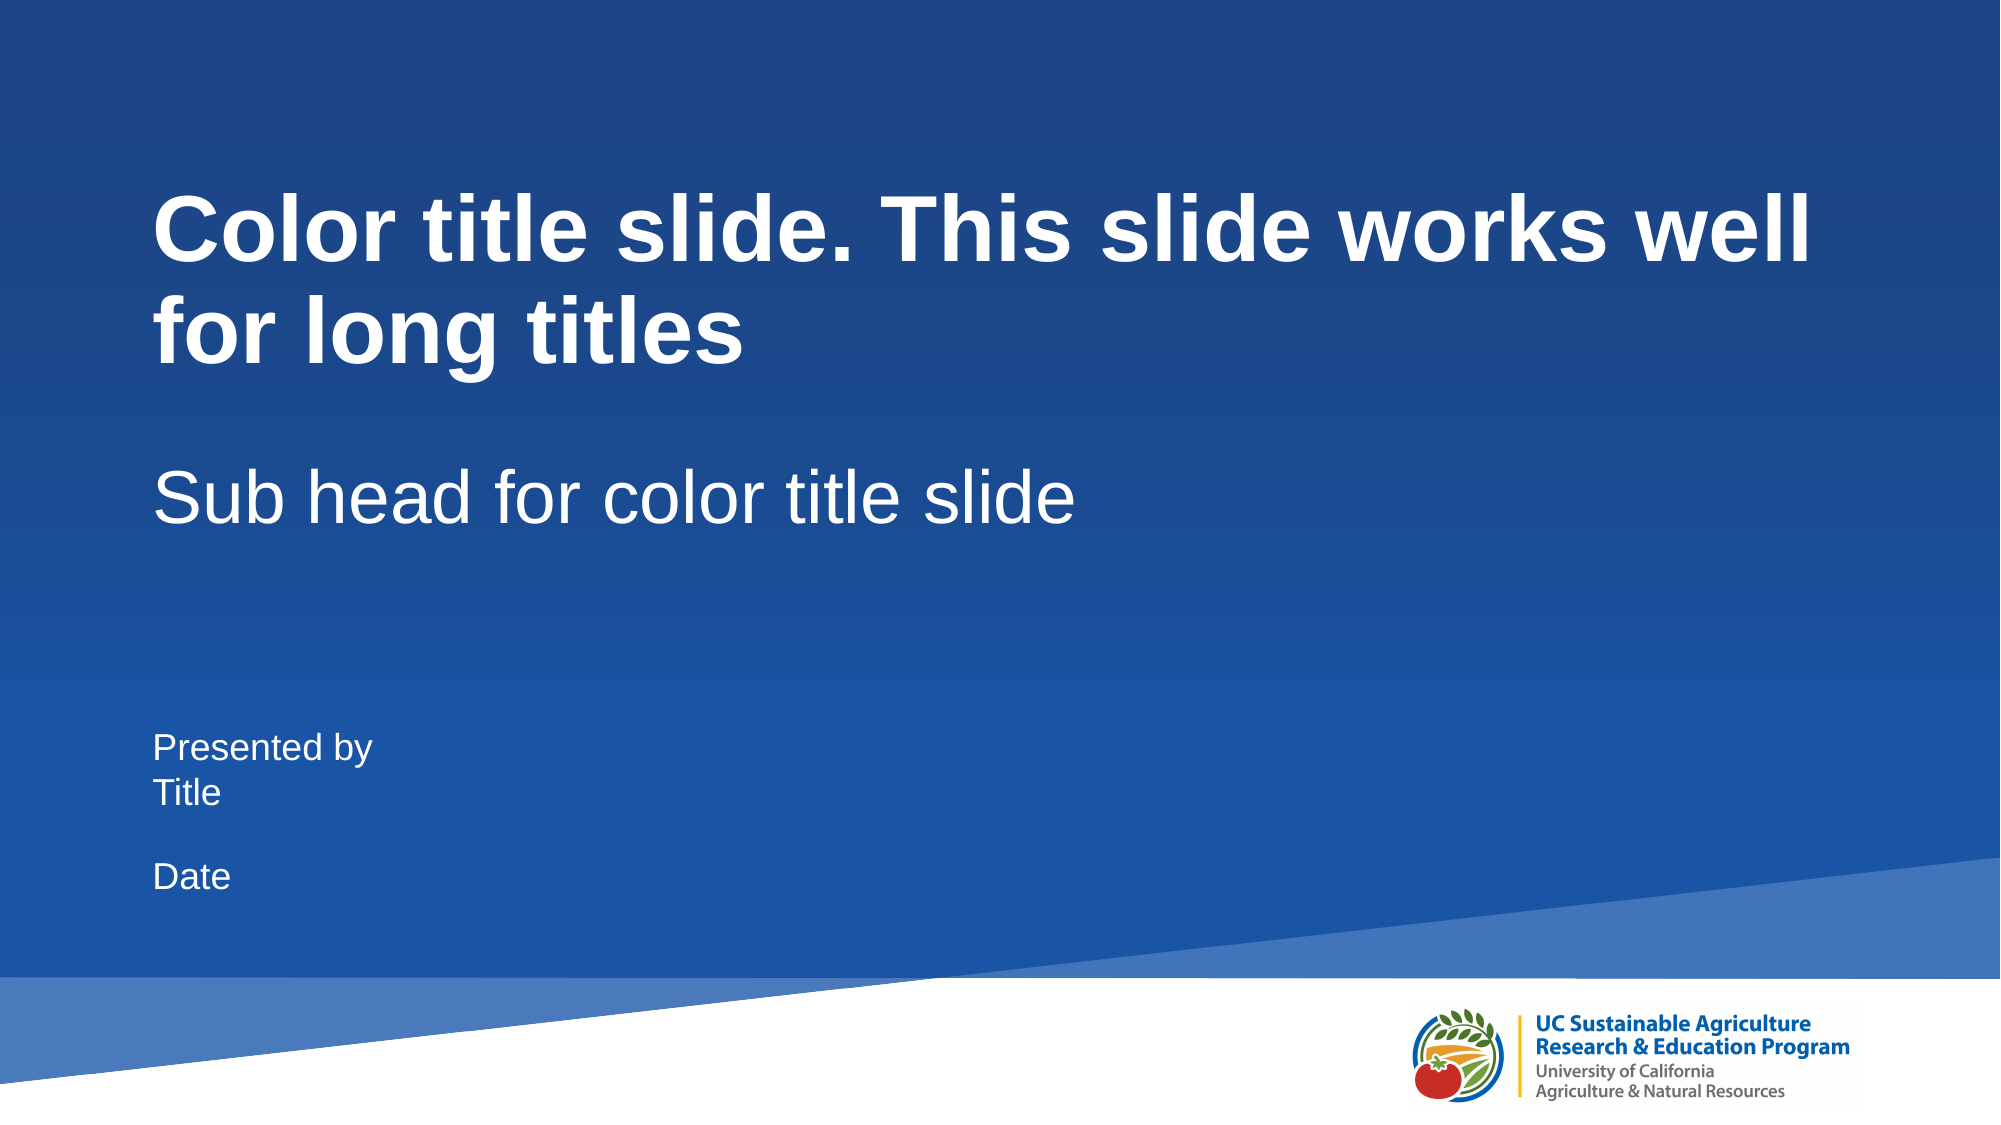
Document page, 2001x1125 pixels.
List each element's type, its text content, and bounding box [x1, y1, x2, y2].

picture [0, 0, 2000, 1125]
list Presented by Title [137, 715, 698, 824]
list Date [137, 849, 607, 937]
list Sub head for color title slide [137, 451, 1494, 583]
title Color title slide. This slide works well for long titles [137, 173, 1863, 391]
